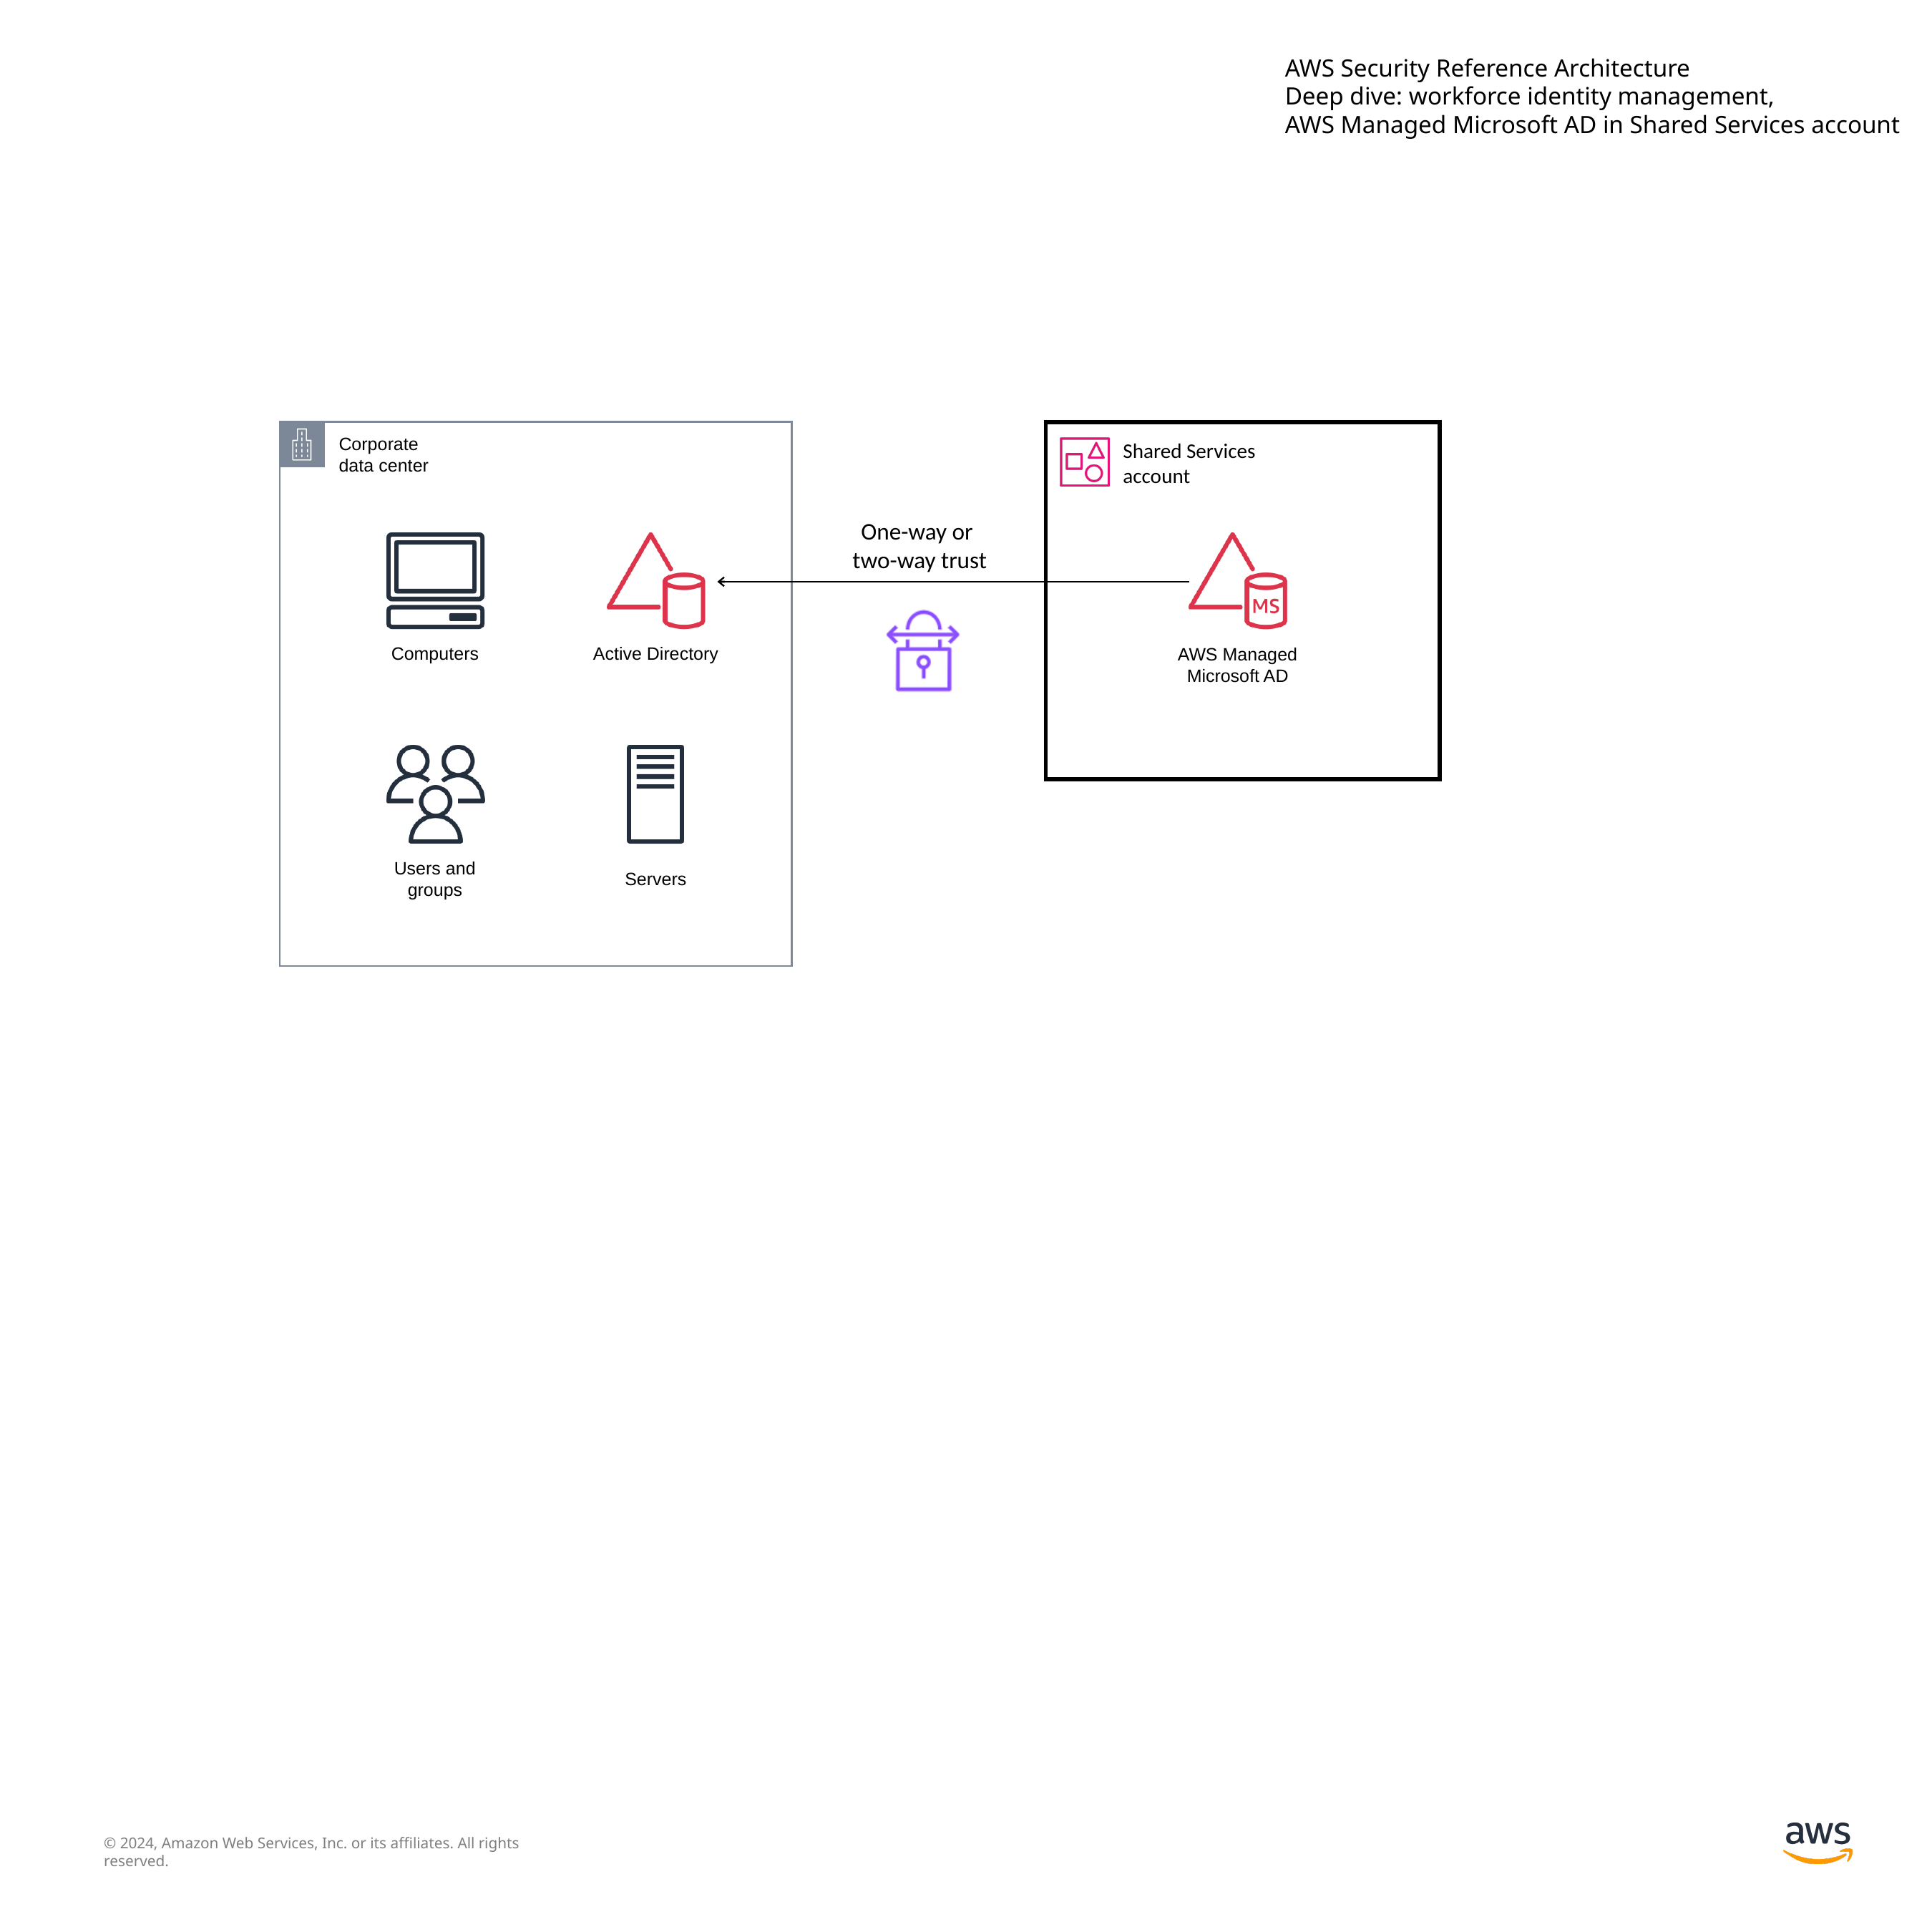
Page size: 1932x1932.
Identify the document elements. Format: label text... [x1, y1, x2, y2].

text_box [1045, 421, 1440, 780]
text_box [1058, 431, 1273, 494]
picture [879, 605, 961, 696]
text_box AWS Managed Microsoft AD [1158, 637, 1317, 691]
picture [602, 740, 710, 848]
picture [381, 527, 489, 635]
picture [1184, 527, 1292, 635]
picture [1783, 1823, 1853, 1864]
text_box AWS Security Reference Architecture Deep dive: workforce identity management, AWS Managed Microsoft AD in Shared Services account [1274, 47, 1912, 172]
text_box One-way or two-way trust [814, 510, 1026, 579]
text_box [280, 421, 792, 966]
